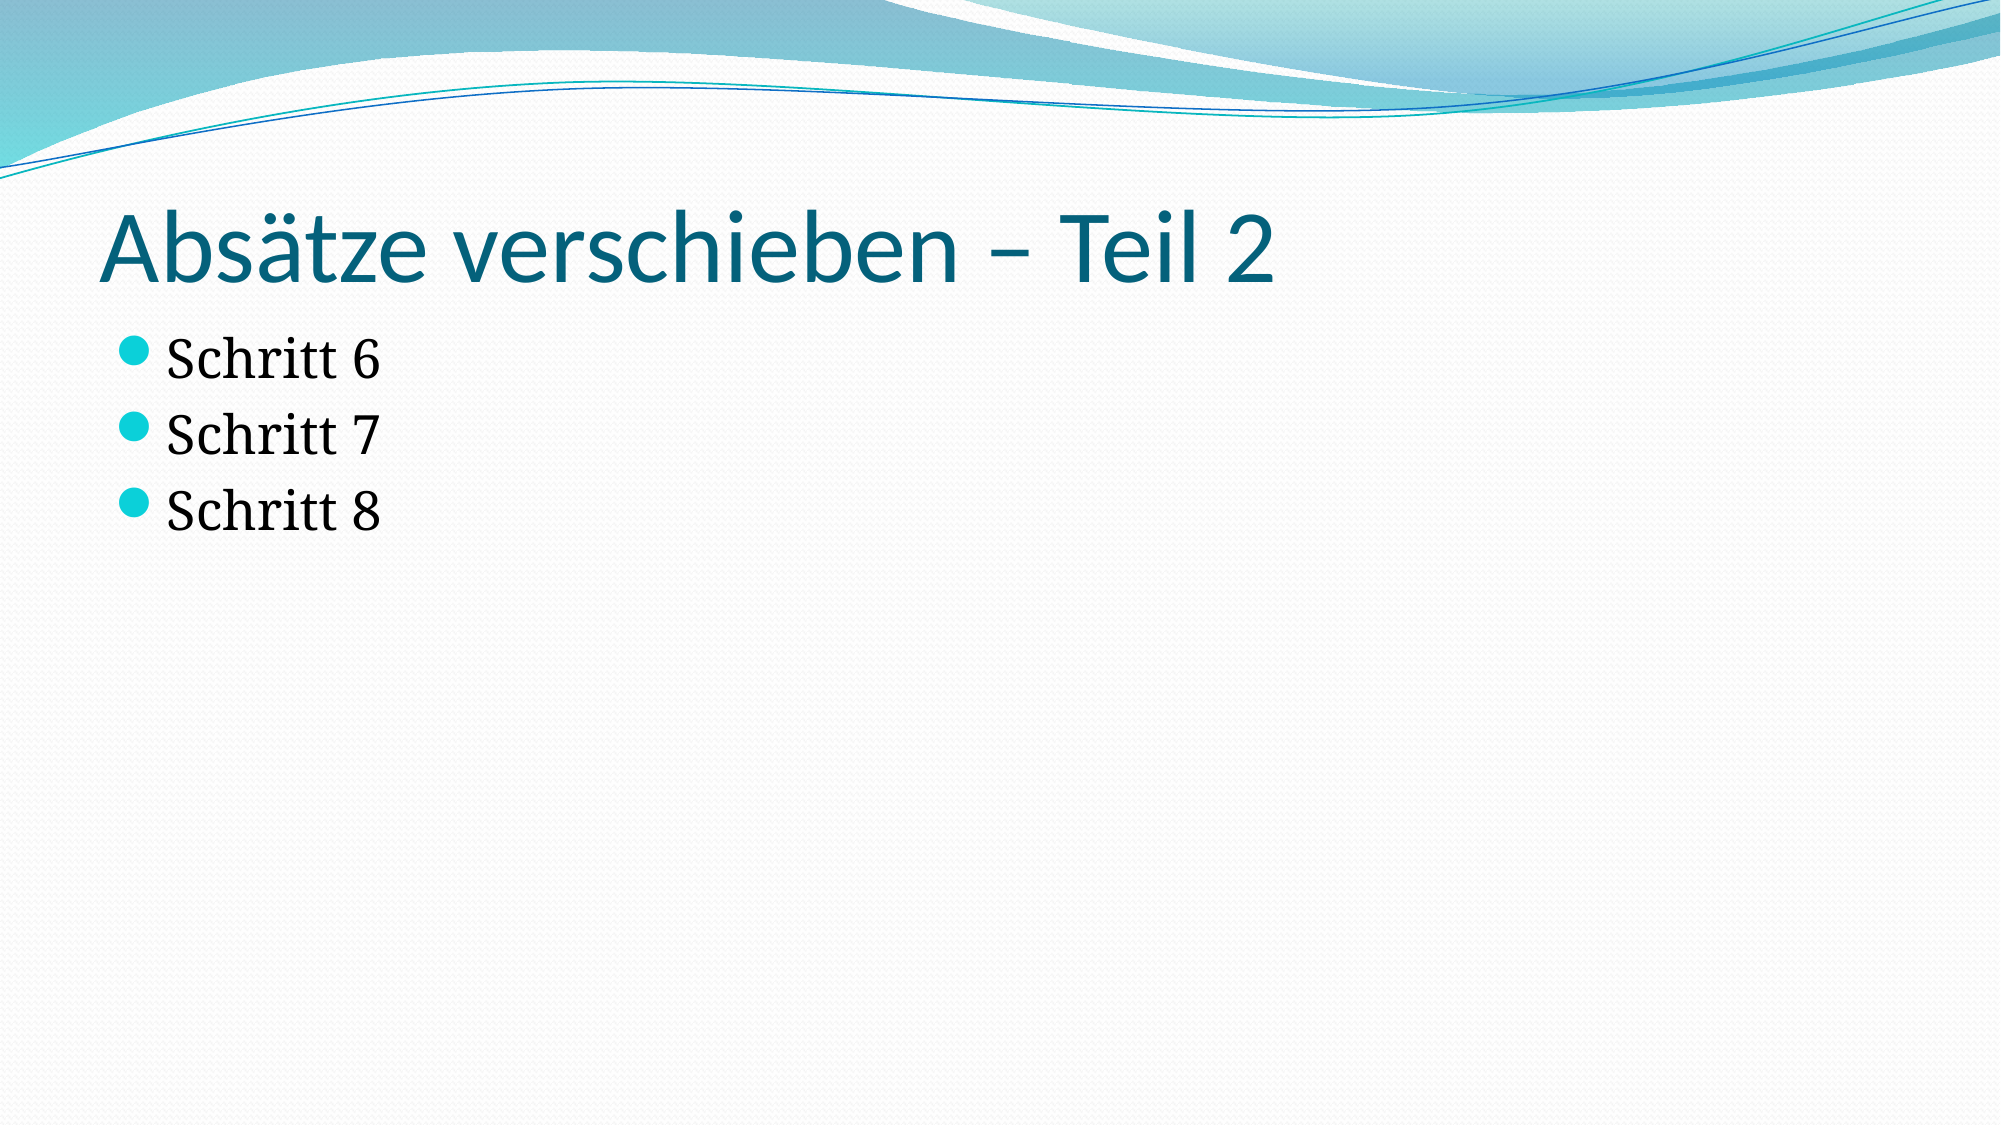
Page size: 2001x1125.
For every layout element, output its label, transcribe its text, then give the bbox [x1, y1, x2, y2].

list Schritt 6 Schritt 7 Schritt 8 [99, 317, 1900, 1038]
title Absätze verschieben – Teil 2 [99, 115, 1900, 303]
